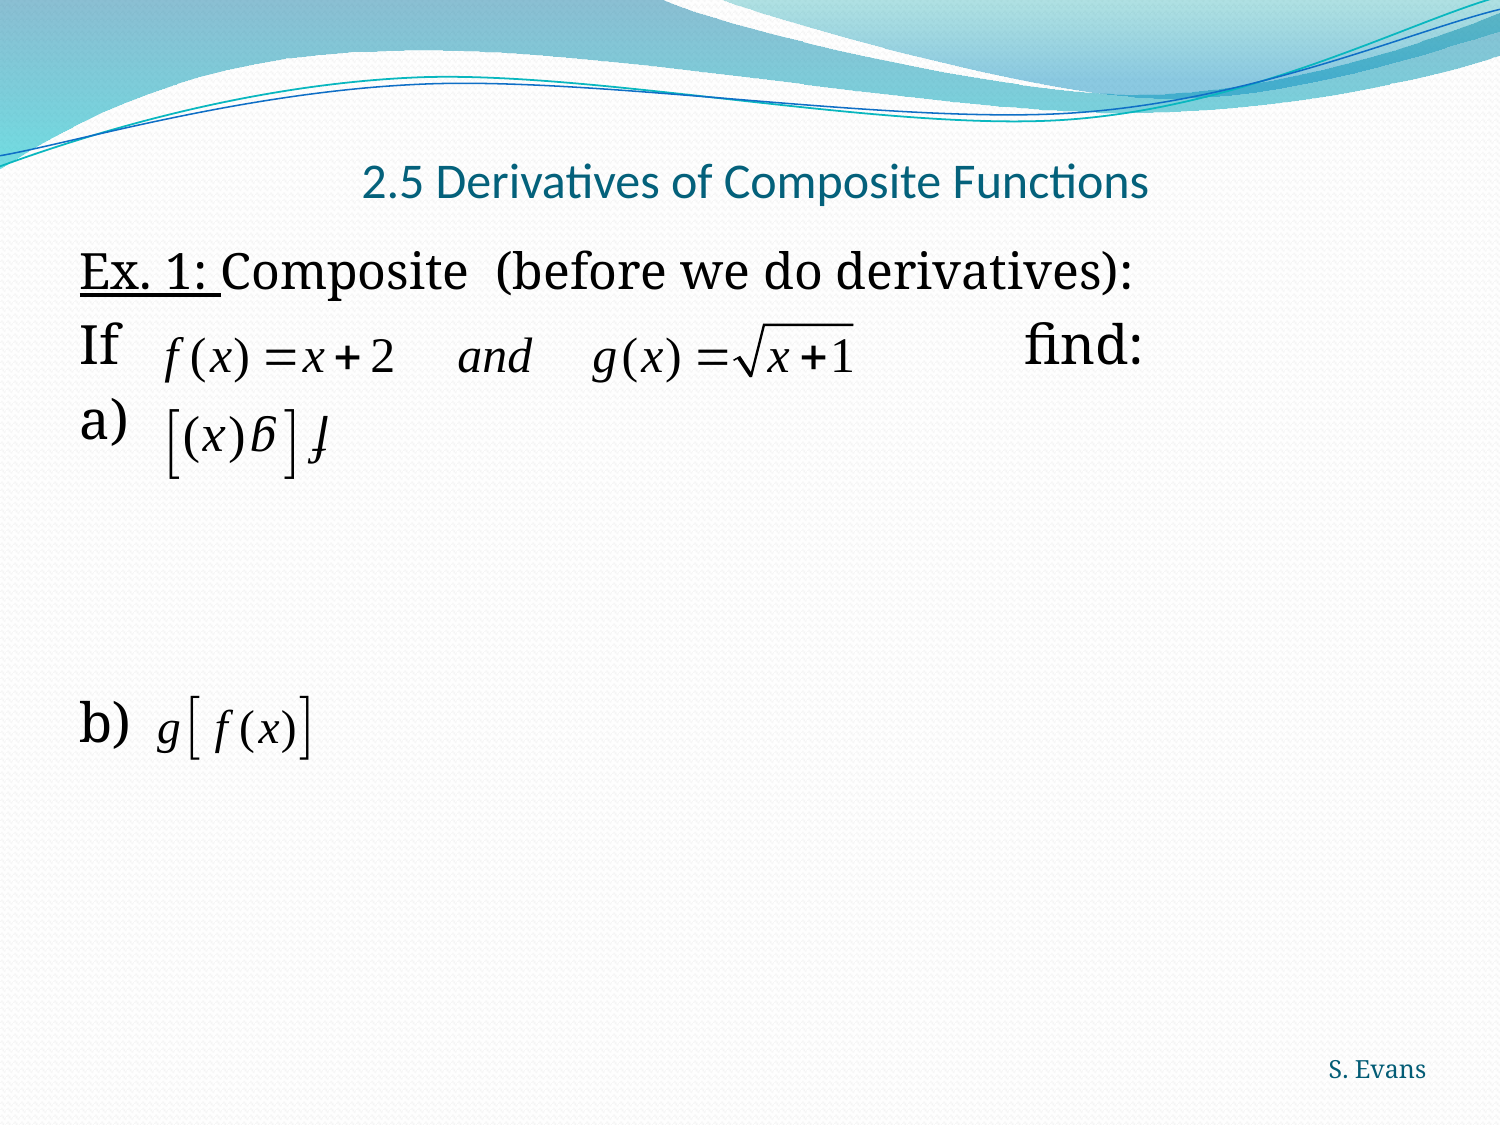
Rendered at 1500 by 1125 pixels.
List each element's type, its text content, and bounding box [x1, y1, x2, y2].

title 2.5 Derivatives of Composite Functions [147, 115, 1425, 209]
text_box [159, 396, 347, 485]
footer S. Evans [1328, 1023, 1441, 1084]
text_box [147, 692, 319, 772]
list Ex. 1: Composite (before we do derivatives): If find: a) b) [64, 231, 1425, 1038]
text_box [147, 314, 866, 394]
